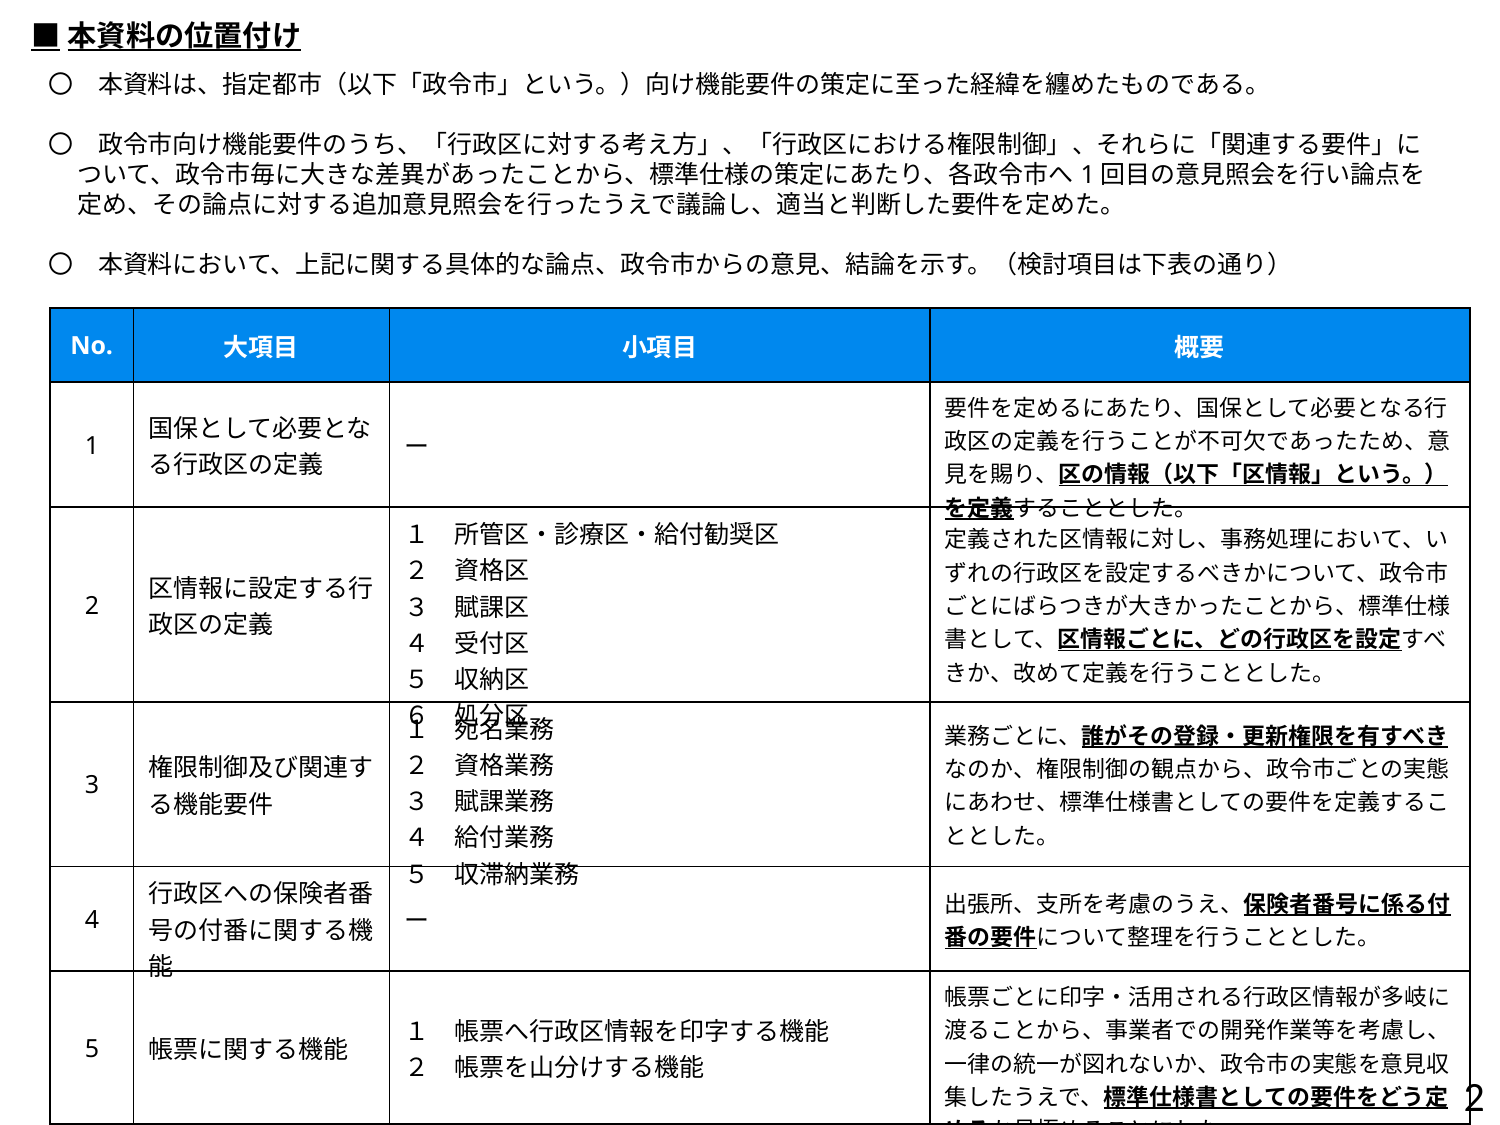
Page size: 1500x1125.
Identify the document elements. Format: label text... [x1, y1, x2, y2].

table_cell 定義された区情報に対し、事務処理において、いずれの行政区を設定するべきかについて、政令市ごとにばらつきが大きかったことから、標準仕様書として、区情報ごとに、どの行政区を設定すべきか、改めて定義を行うこととした。 [931, 508, 1469, 701]
table_cell １ 所管区・診療区・給付勧奨区 ２ 資格区 ３ 賦課区 ４ 受付区 ５ 収納区 ６ 処分区 [390, 508, 929, 701]
table_cell １ 宛名業務 ２ 資格業務 ３ 賦課業務 ４ 給付業務 ５ 収滞納業務 [390, 703, 929, 866]
table_cell 要件を定めるにあたり、国保として必要となる行政区の定義を行うことが不可欠であったため、意見を賜り、区の情報（以下「区情報」という。）を定義することとした。 [931, 383, 1469, 506]
table_cell 4 [51, 867, 133, 970]
table_cell 業務ごとに、誰がその登録・更新権限を有すべきなのか、権限制御の観点から、政令市ごとの実態にあわせ、標準仕様書としての要件を定義することとした。 [931, 703, 1469, 866]
table_cell 2 [51, 508, 133, 701]
table_cell 3 [51, 703, 133, 866]
table_header 大項目 [134, 309, 389, 381]
table_cell 5 [51, 972, 133, 1123]
table_cell 帳票に関する機能 [134, 972, 389, 1123]
table_cell 帳票ごとに印字・活用される行政区情報が多岐に渡ることから、事業者での開発作業等を考慮し、一律の統一が図れないか、政令市の実態を意見収集したうえで、標準仕様書としての要件をどう定めるか見極めることにした。 [931, 972, 1469, 1123]
table_header 小項目 [390, 309, 929, 381]
table_cell ー [390, 867, 929, 970]
table_cell 1 [51, 383, 133, 506]
table_cell １ 帳票へ行政区情報を印字する機能 ２ 帳票を山分けする機能 [390, 972, 929, 1123]
slide_number 1 [1471, 1065, 1500, 1125]
table_cell 行政区への保険者番号の付番に関する機能 [134, 867, 389, 970]
table_cell ー [390, 383, 929, 506]
table_cell 権限制御及び関連する機能要件 [134, 703, 389, 866]
table_cell 国保として必要となる行政区の定義 [134, 383, 389, 506]
table_header 概要 [931, 309, 1469, 381]
table_cell 出張所、支所を考慮のうえ、保険者番号に係る付番の要件について整理を行うこととした。 [931, 867, 1469, 970]
table_cell 区情報に設定する行政区の定義 [134, 508, 389, 701]
text_box 〇 本資料は、指定都市（以下「政令市」という。）向け機能要件の策定に至った経緯を纏めたものである。 〇 政令市向け機能要件のうち、「行政区に対する考え方」、「行政区における権限制御」、それらに「関連する要件」について、政令市毎に大きな差異があったことから、標準仕様の策定にあたり、各政令市へ1回目の意見照会を行い論点を定め、その論点に対する追加意見照会を行ったうえで議論し、適当と判断した要件を定めた。 〇 本資料において、上記に関する具体的な論点、政令市からの意見、結論を示す。（検討項目は下表の通り） [33, 61, 1457, 286]
table_header No. [51, 309, 133, 381]
text_box ■本資料の位置付け [16, 2, 1440, 49]
